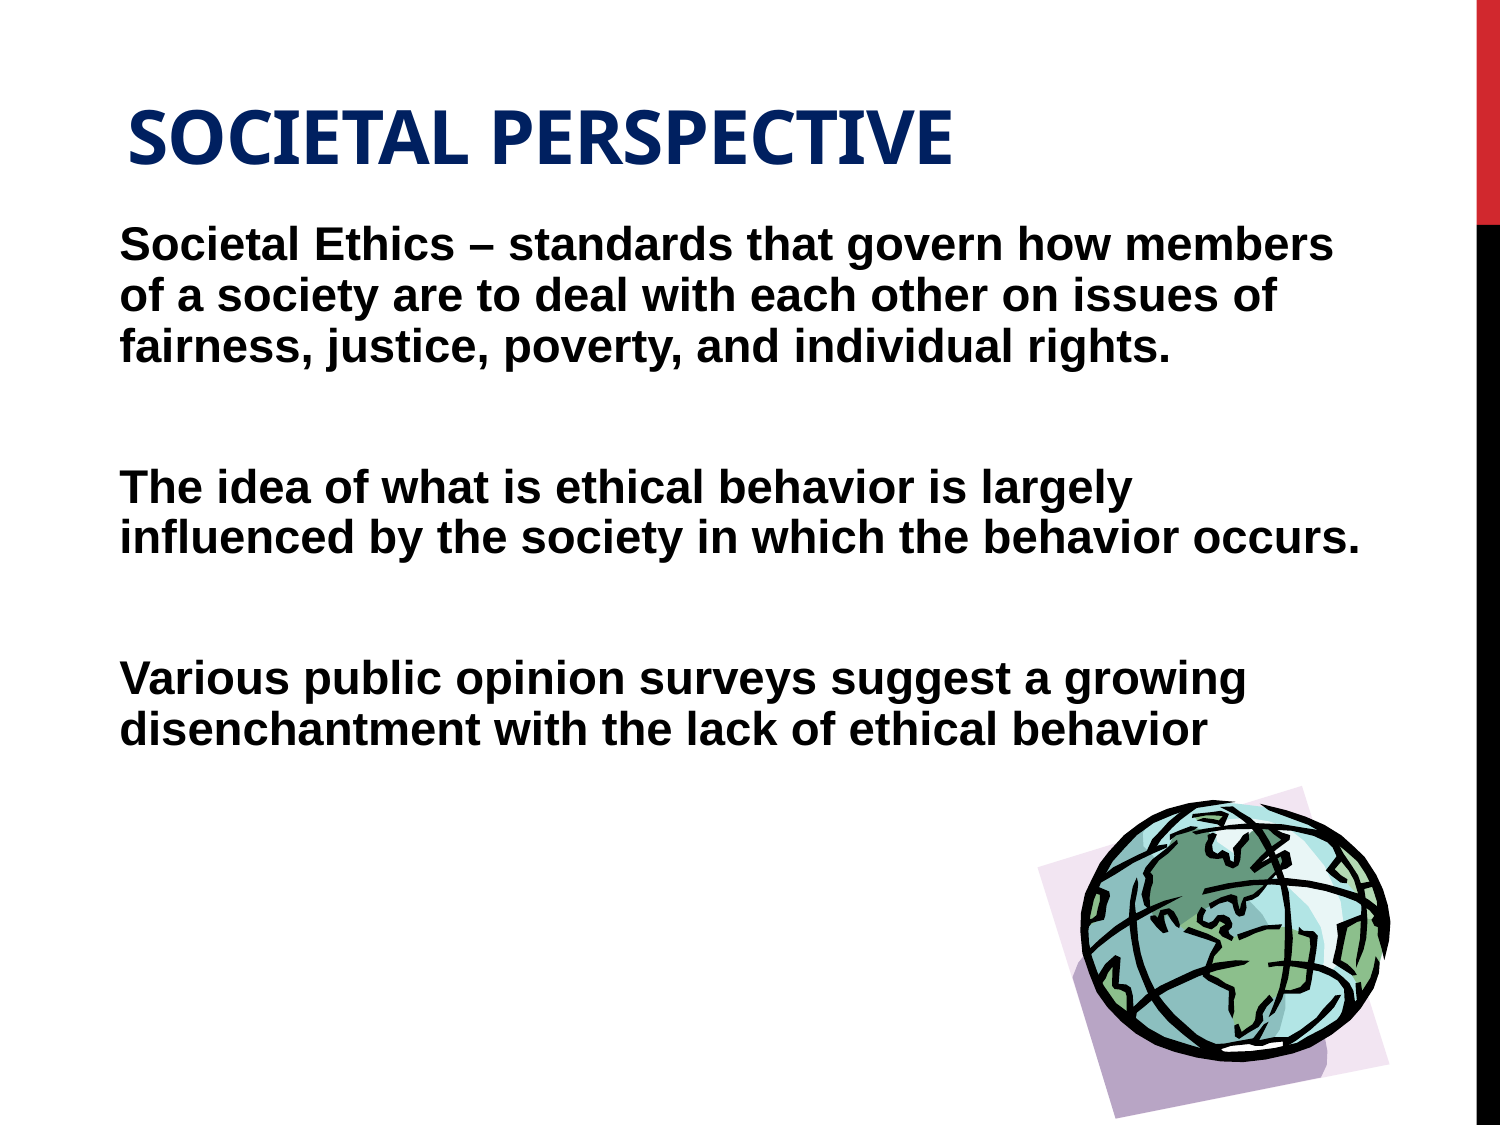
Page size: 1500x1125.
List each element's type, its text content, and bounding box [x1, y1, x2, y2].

list Societal Ethics – standards that govern how members of a society are to deal with each other on issues of fairness, justice, poverty, and individual rights. The idea of what is ethical behavior is largely influenced by the society in which the behavior occurs. Various public opinion surveys suggest a growing disenchantment with the lack of ethical behavior [104, 212, 1380, 813]
picture [1036, 783, 1394, 1123]
title Societal Perspective [112, 0, 1388, 188]
